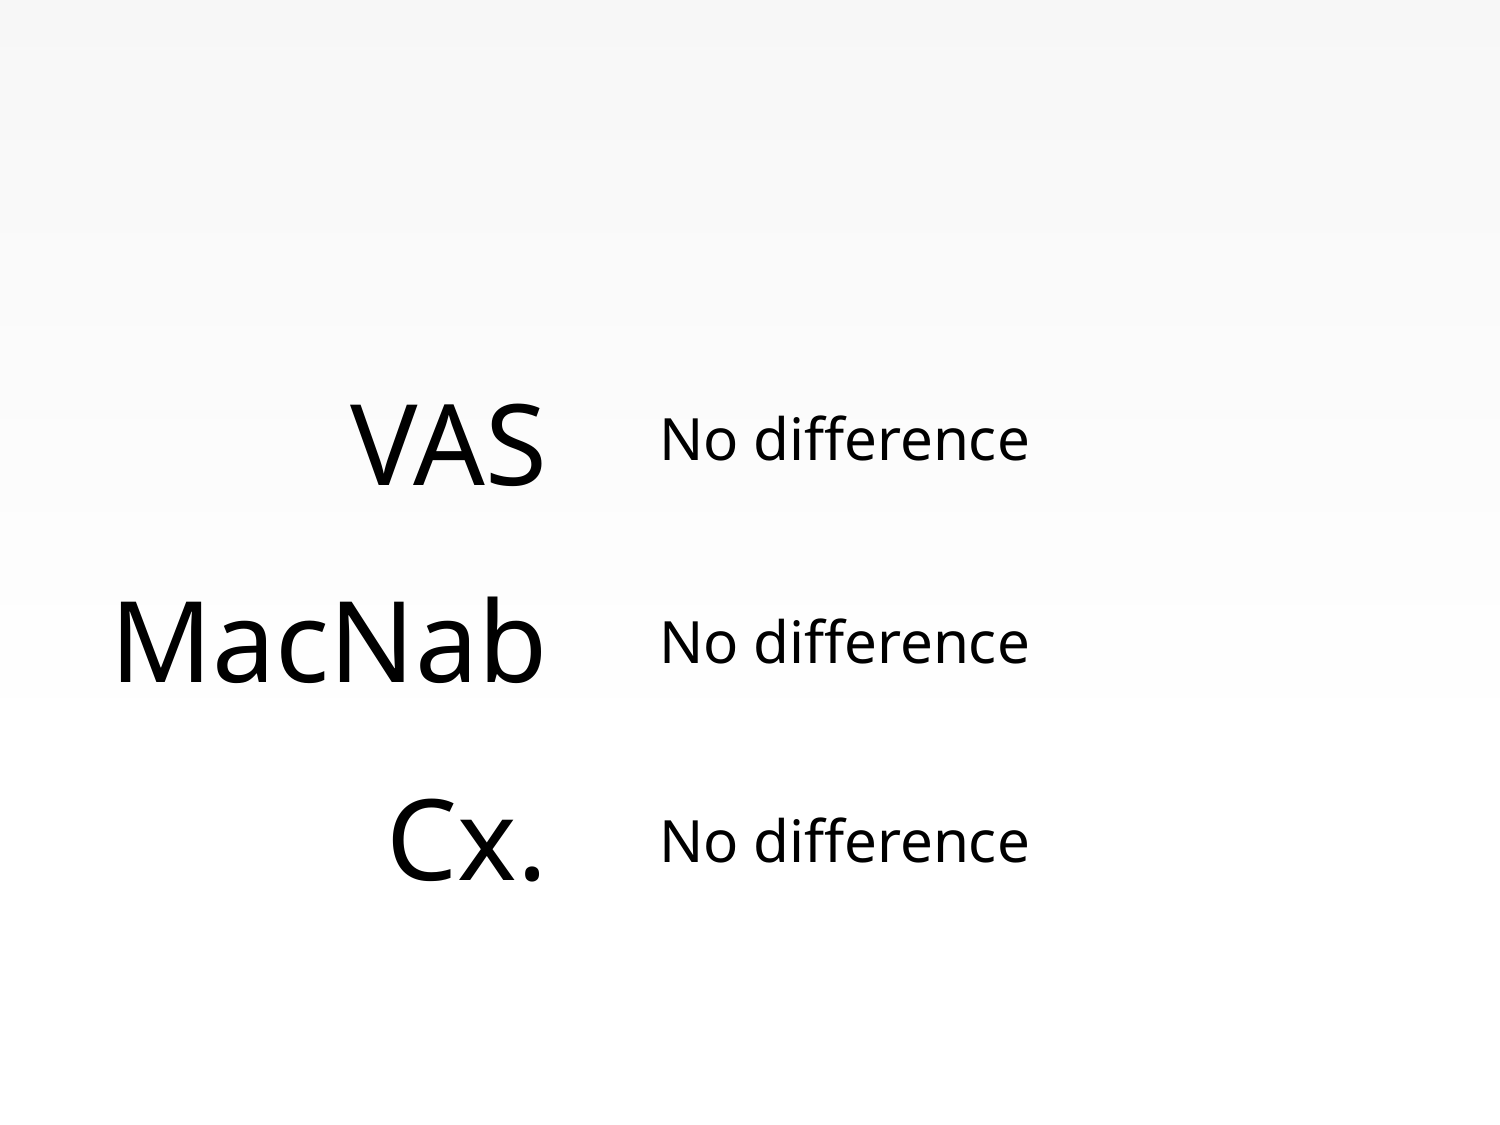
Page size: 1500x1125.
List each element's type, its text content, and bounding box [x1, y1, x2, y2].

text_box No difference [644, 796, 1383, 882]
text_box No difference [644, 597, 1383, 683]
text_box VAS MacNab Cx. [81, 324, 563, 996]
text_box No difference [644, 394, 1383, 480]
